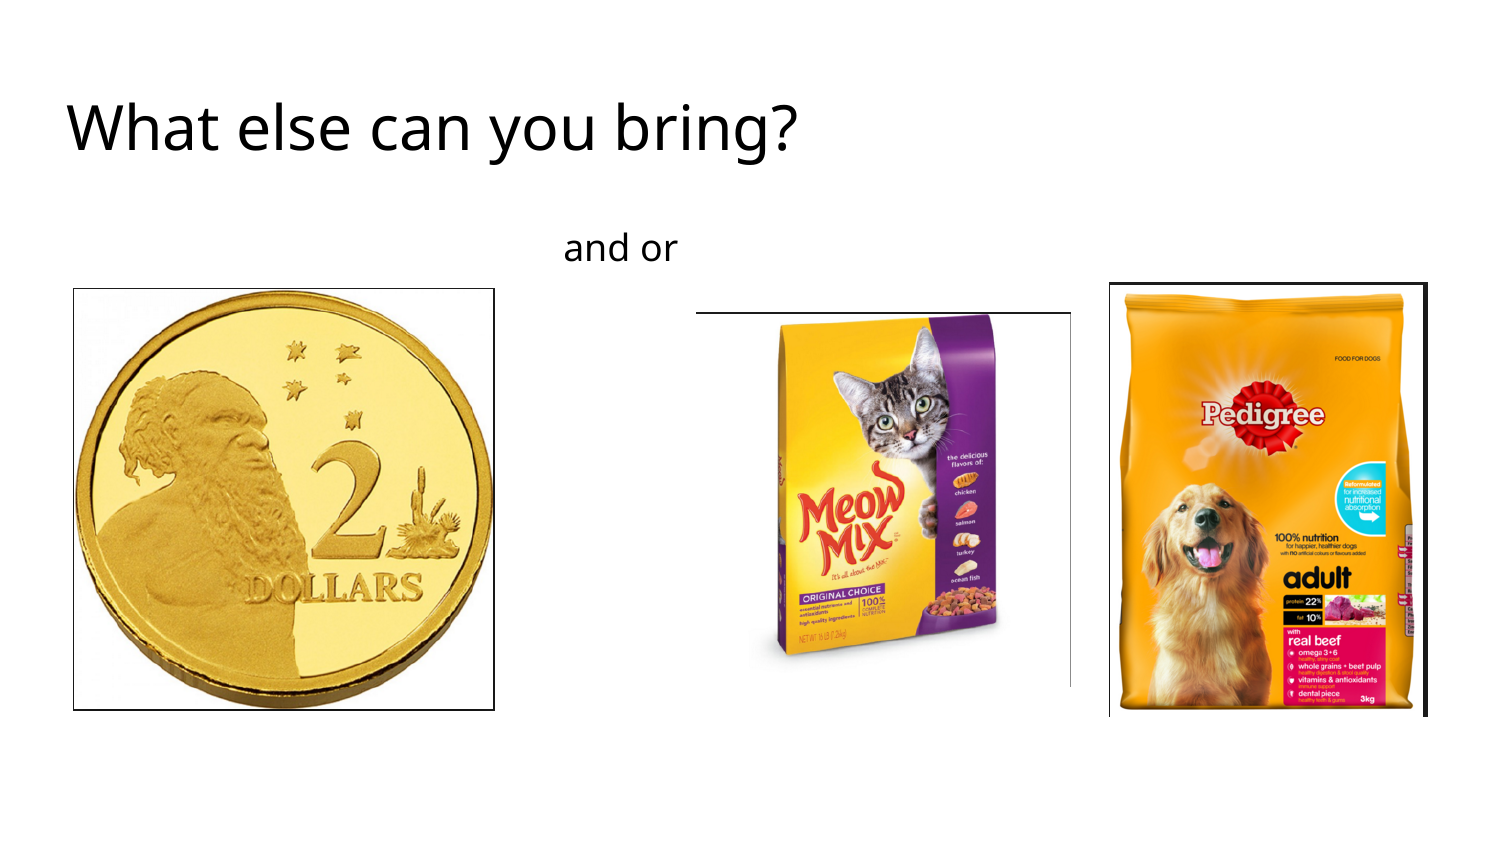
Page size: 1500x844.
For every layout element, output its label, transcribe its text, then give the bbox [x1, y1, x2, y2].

picture [73, 288, 496, 711]
list and or [51, 202, 1449, 750]
picture [1109, 281, 1429, 717]
picture [696, 311, 1071, 688]
title What else can you bring? [51, 72, 1449, 167]
